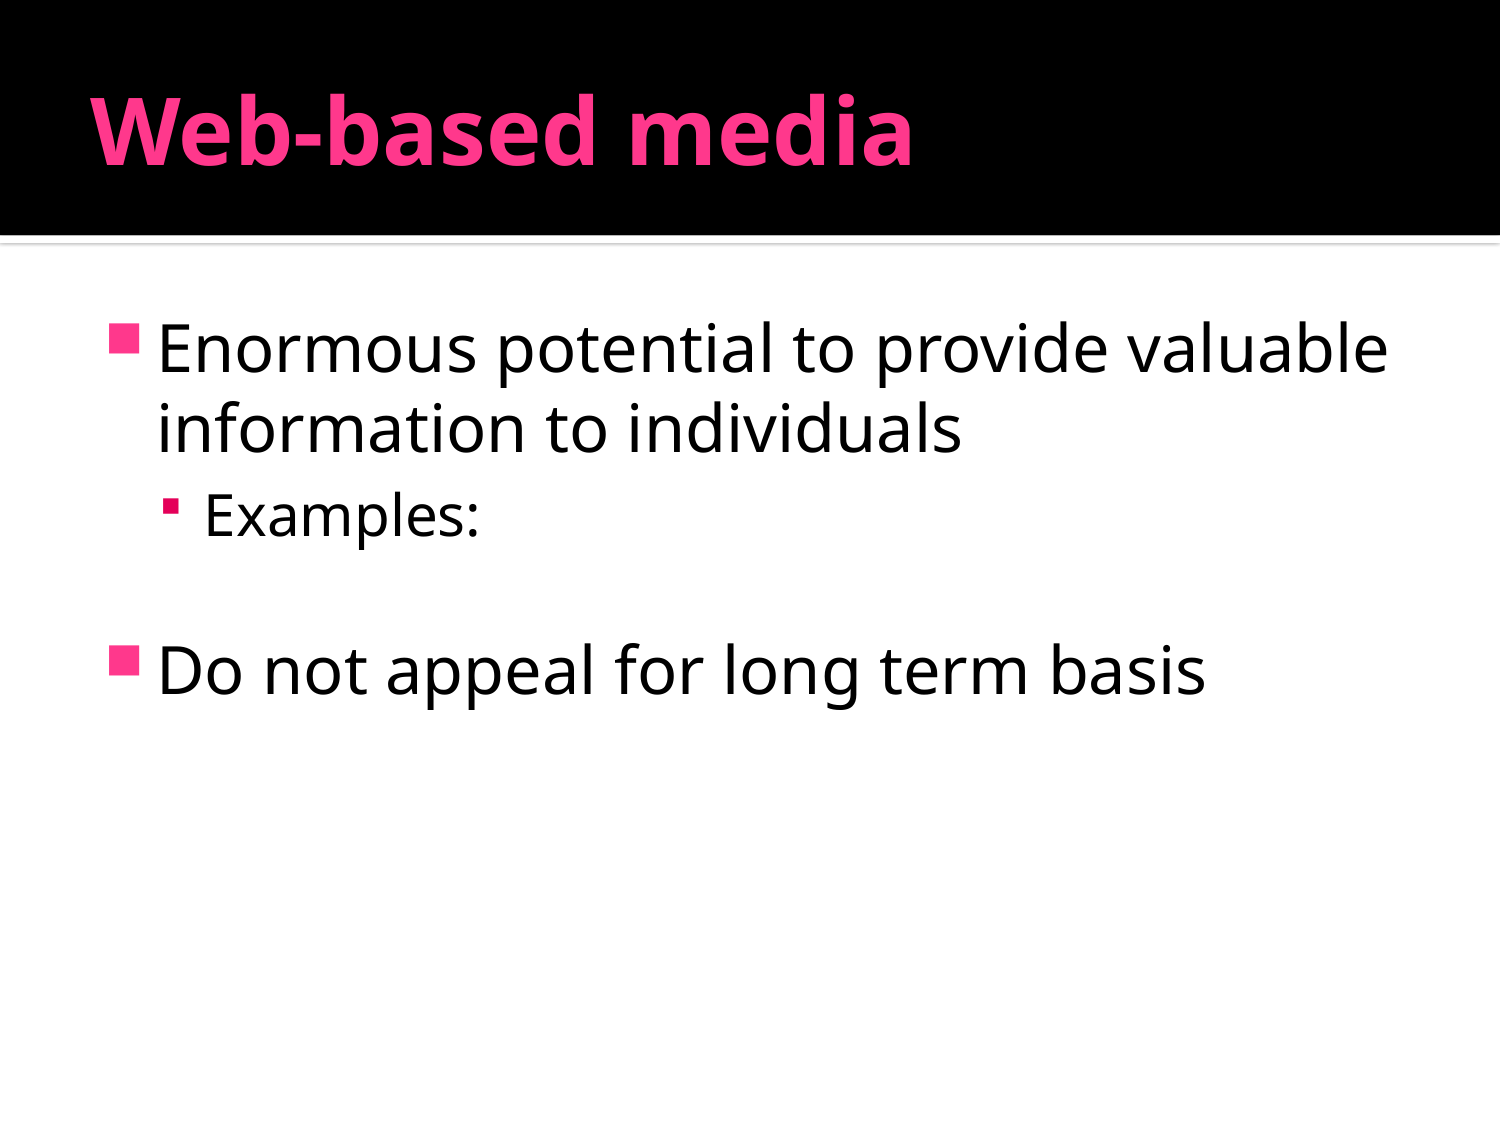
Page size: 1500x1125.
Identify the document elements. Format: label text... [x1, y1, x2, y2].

list Enormous potential to provide valuable information to individuals Examples: Do not appeal for long term basis [75, 291, 1425, 1050]
title Web-based media [75, 25, 1425, 231]
